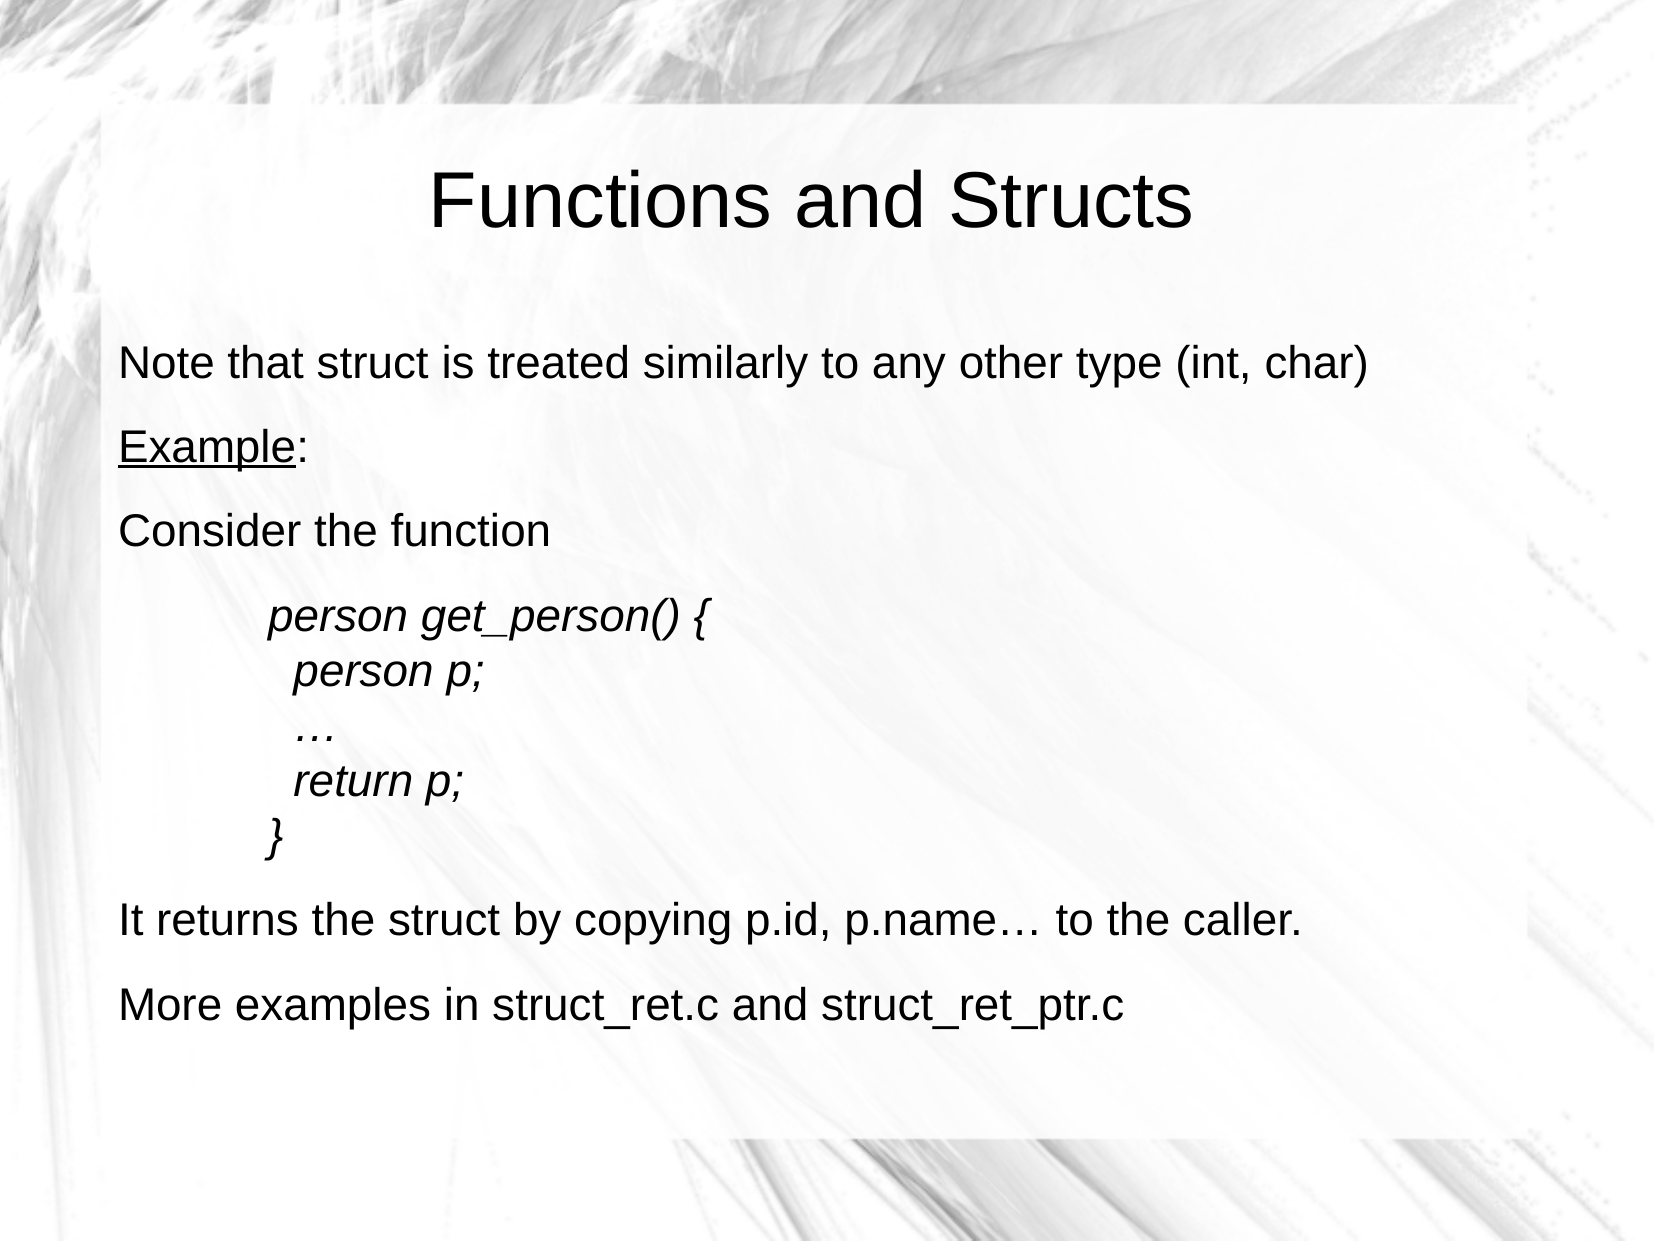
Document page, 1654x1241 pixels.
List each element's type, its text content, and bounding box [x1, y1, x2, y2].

picture [0, 0, 1654, 1241]
list Note that struct is treated similarly to any other type (int, char) Example: Consider the function person get_person() { person p; … return p; } It returns the struct by copying p.id, p.name… to the caller. More examples in struct_ret.c and struct_ret_ptr.c [118, 332, 1571, 1121]
title Functions and Structs [118, 93, 1506, 299]
